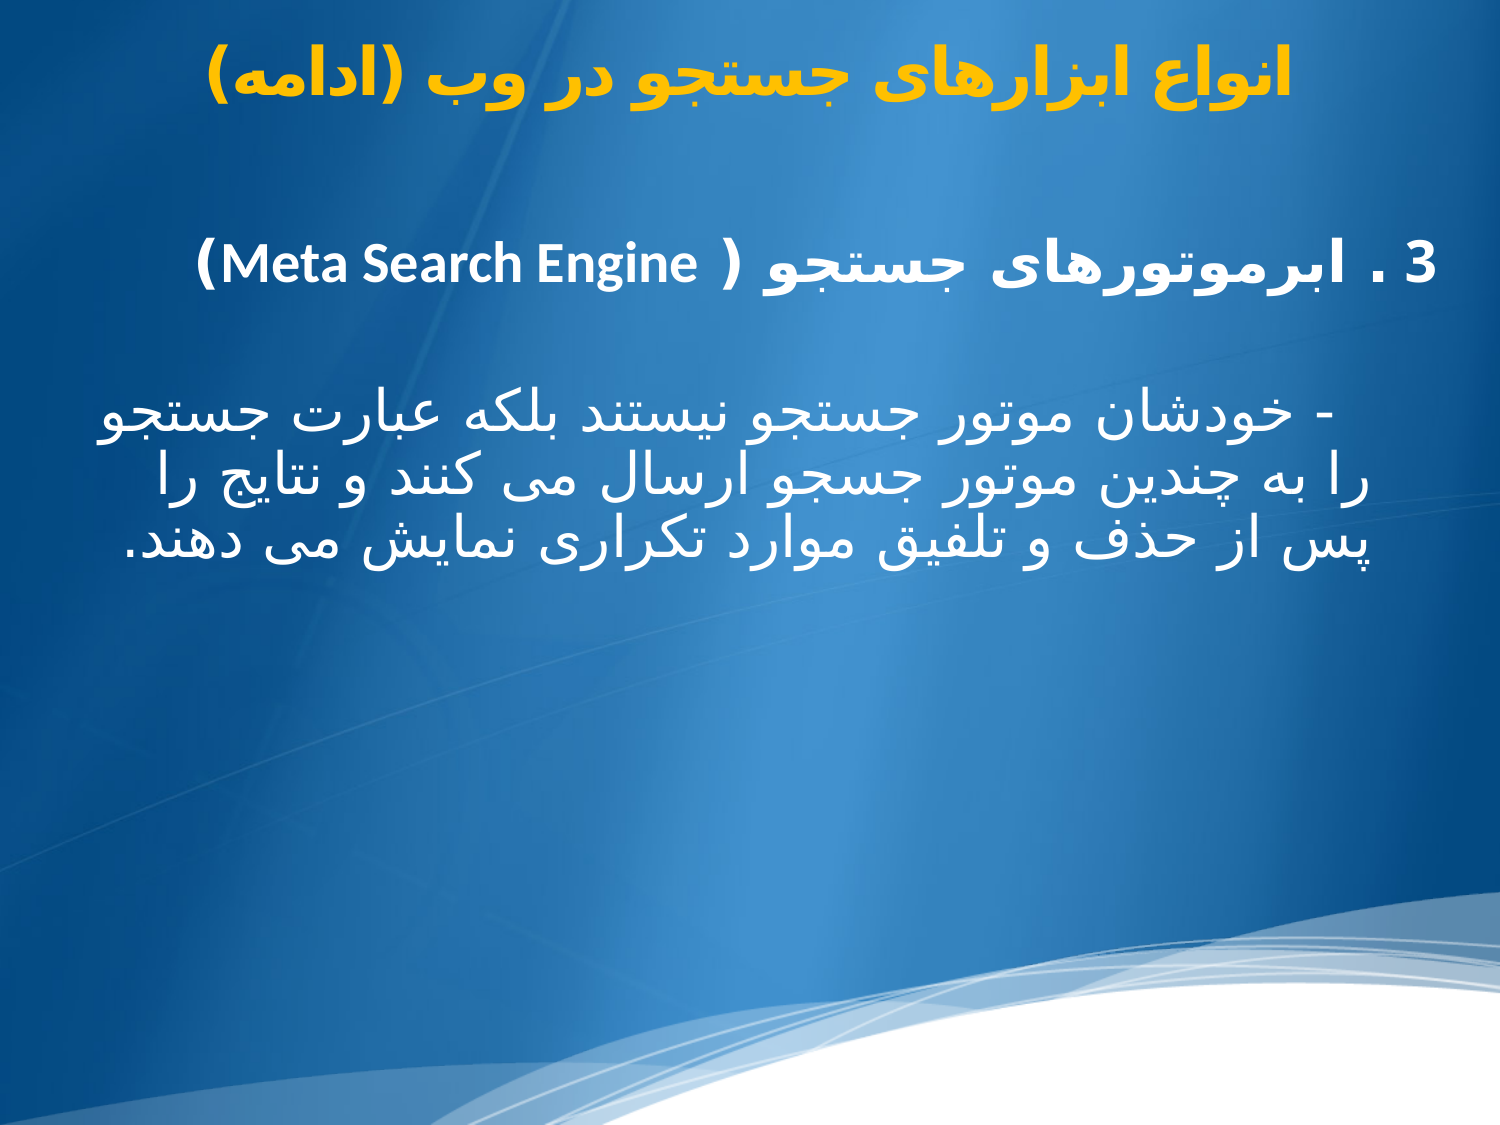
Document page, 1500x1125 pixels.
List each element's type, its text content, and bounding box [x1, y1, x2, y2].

title انواع ابزارهای جستجو در وب (ادامه) [62, 37, 1438, 113]
picture [0, 0, 1500, 1125]
list 3 . ابرموتورهای جستجو ( Meta Search Engine) - خودشان موتور جستجو نیستند بلکه عبارت جستجو را به چندین موتور جسجو ارسال می کنند و نتایج را پس از حذف و تلفیق موارد تکراری نمایش می دهند. [62, 231, 1438, 583]
